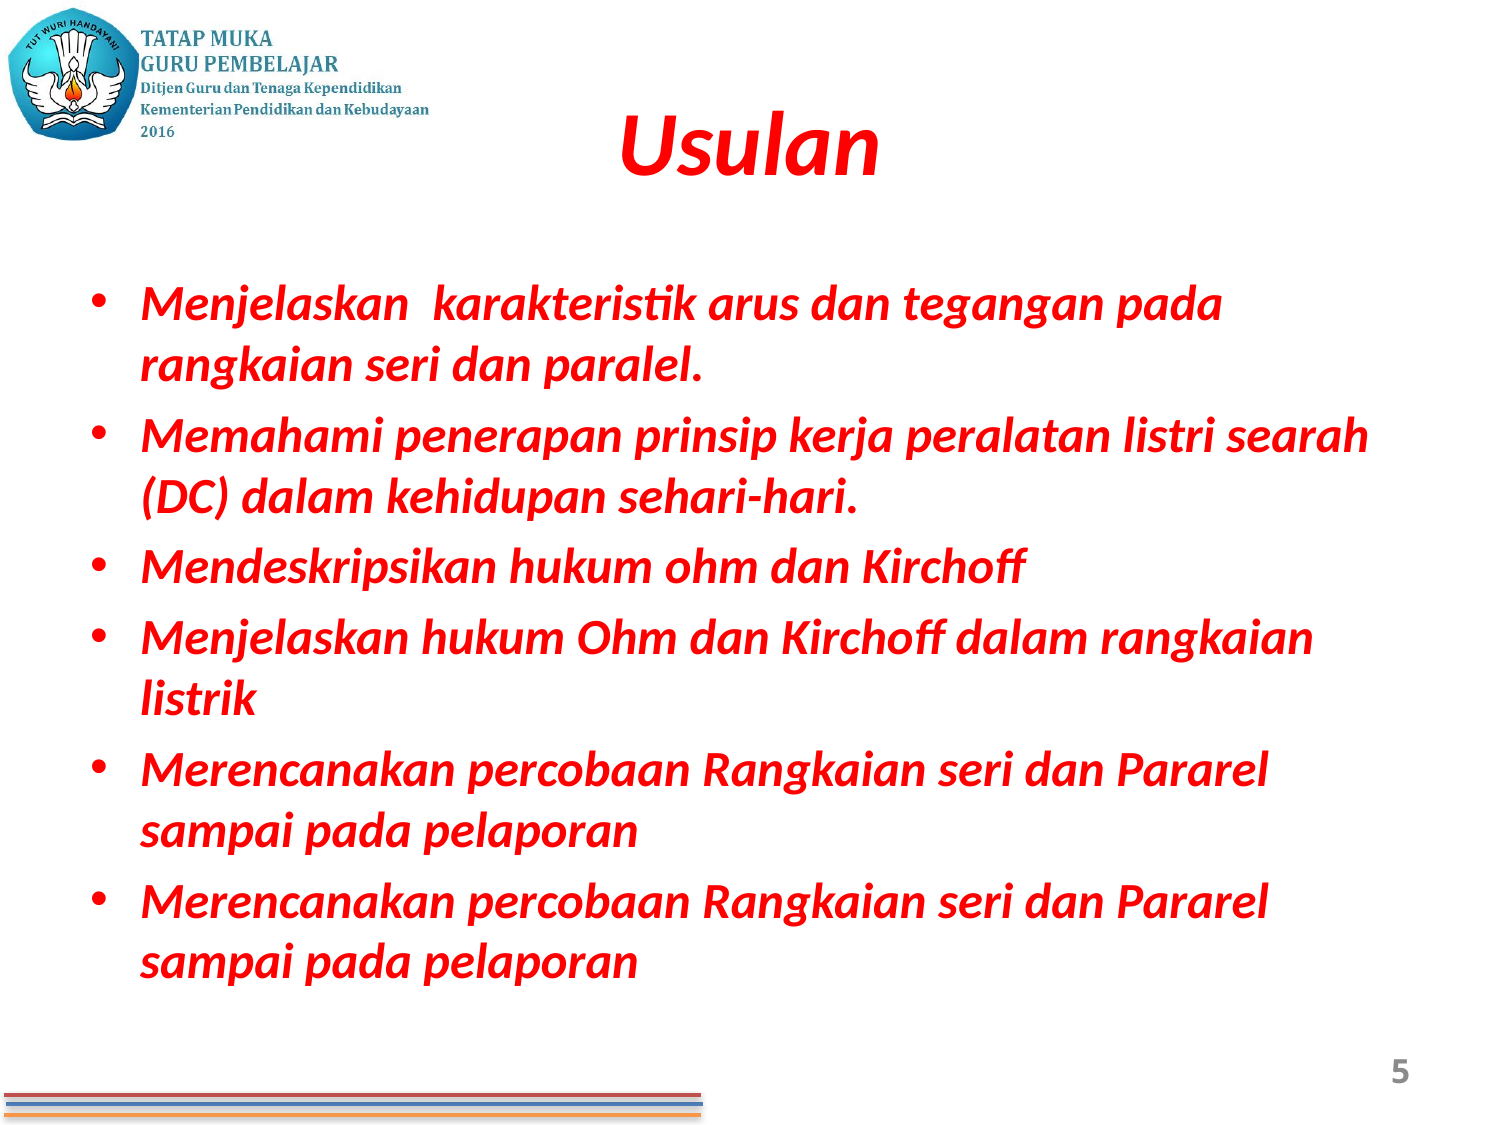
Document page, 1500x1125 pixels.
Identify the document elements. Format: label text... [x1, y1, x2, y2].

picture [5, 0, 441, 149]
slide_number 5 [1074, 1042, 1425, 1103]
list Menjelaskan karakteristik arus dan tegangan pada rangkaian seri dan paralel. Memahami penerapan prinsip kerja peralatan listri searah (DC) dalam kehidupan sehari-hari. Mendeskripsikan hukum ohm dan Kirchoff Menjelaskan hukum Ohm dan Kirchoff dalam rangkaian listrik Merencanakan percobaan Rangkaian seri dan Pararel sampai pada pelaporan Merencanakan percobaan Rangkaian seri dan Pararel sampai pada pelaporan [75, 262, 1425, 1005]
title Usulan [75, 45, 1425, 233]
